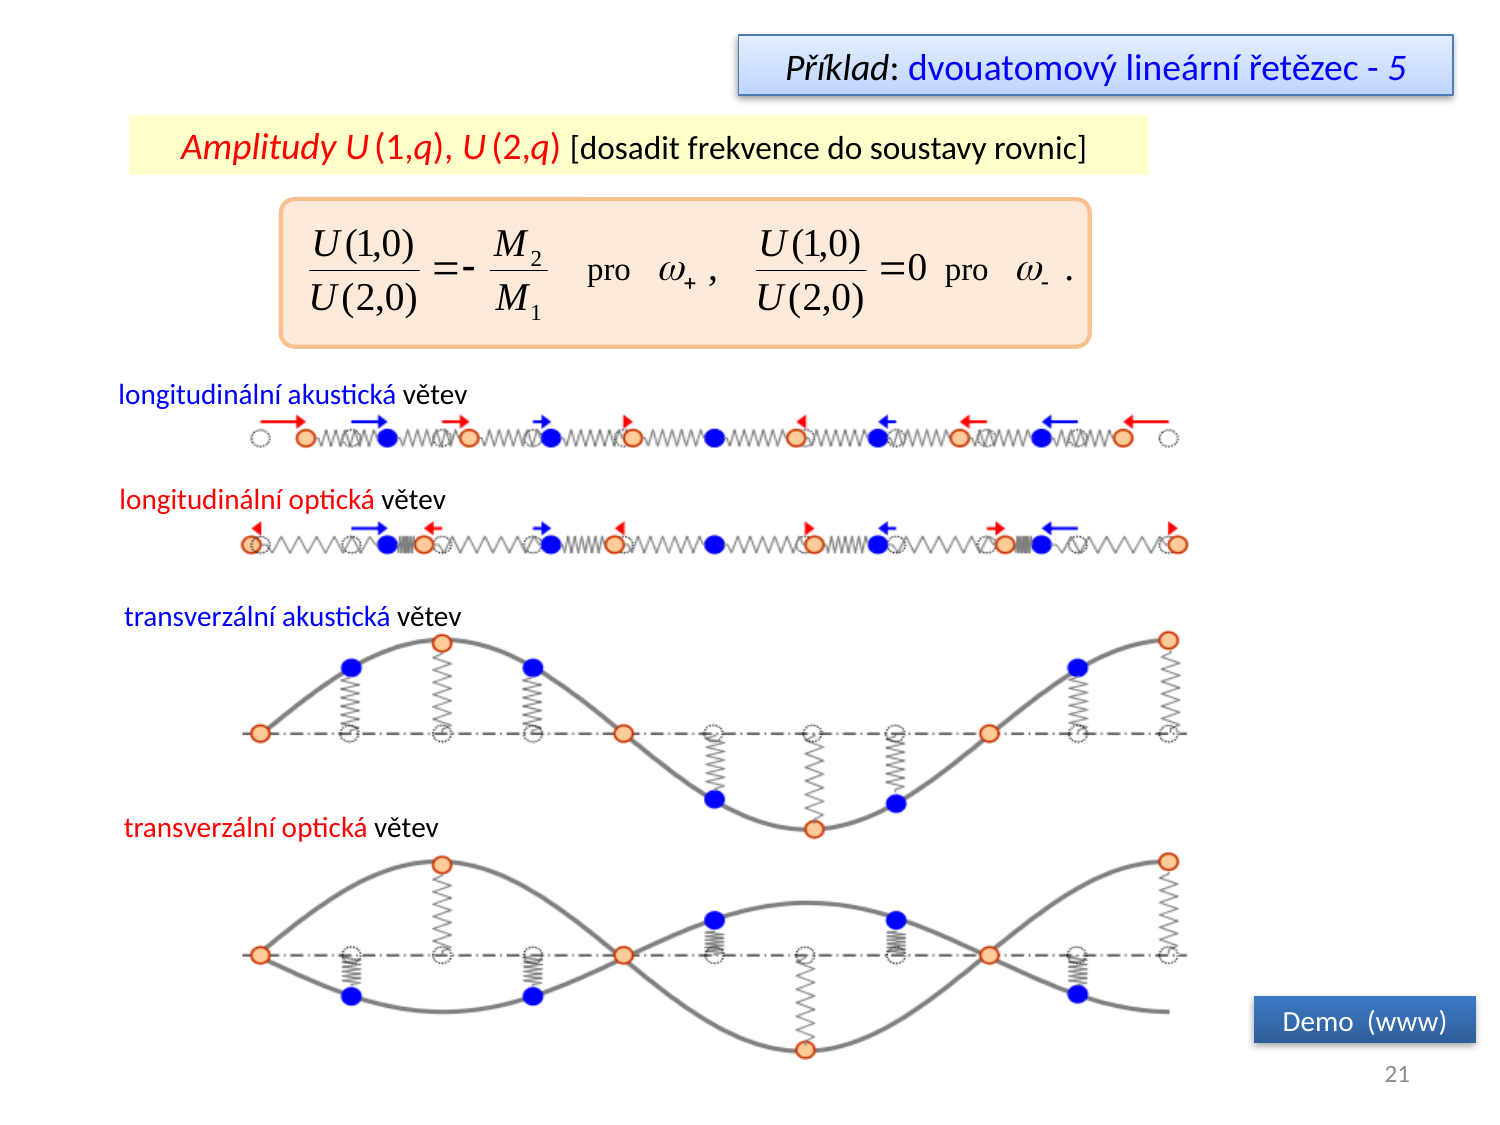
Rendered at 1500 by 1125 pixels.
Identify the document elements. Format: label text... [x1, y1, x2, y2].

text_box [280, 198, 1091, 347]
text_box Demo (www) [1253, 996, 1477, 1043]
slide_number 21 [1074, 1042, 1425, 1103]
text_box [81, 374, 1219, 1067]
text_box Amplitudy U (1,q), U (2,q) [dosadit frekvence do soustavy rovnic] [128, 115, 1149, 175]
text_box Příklad: dvouatomový lineární řetězec - 5 [738, 34, 1454, 96]
